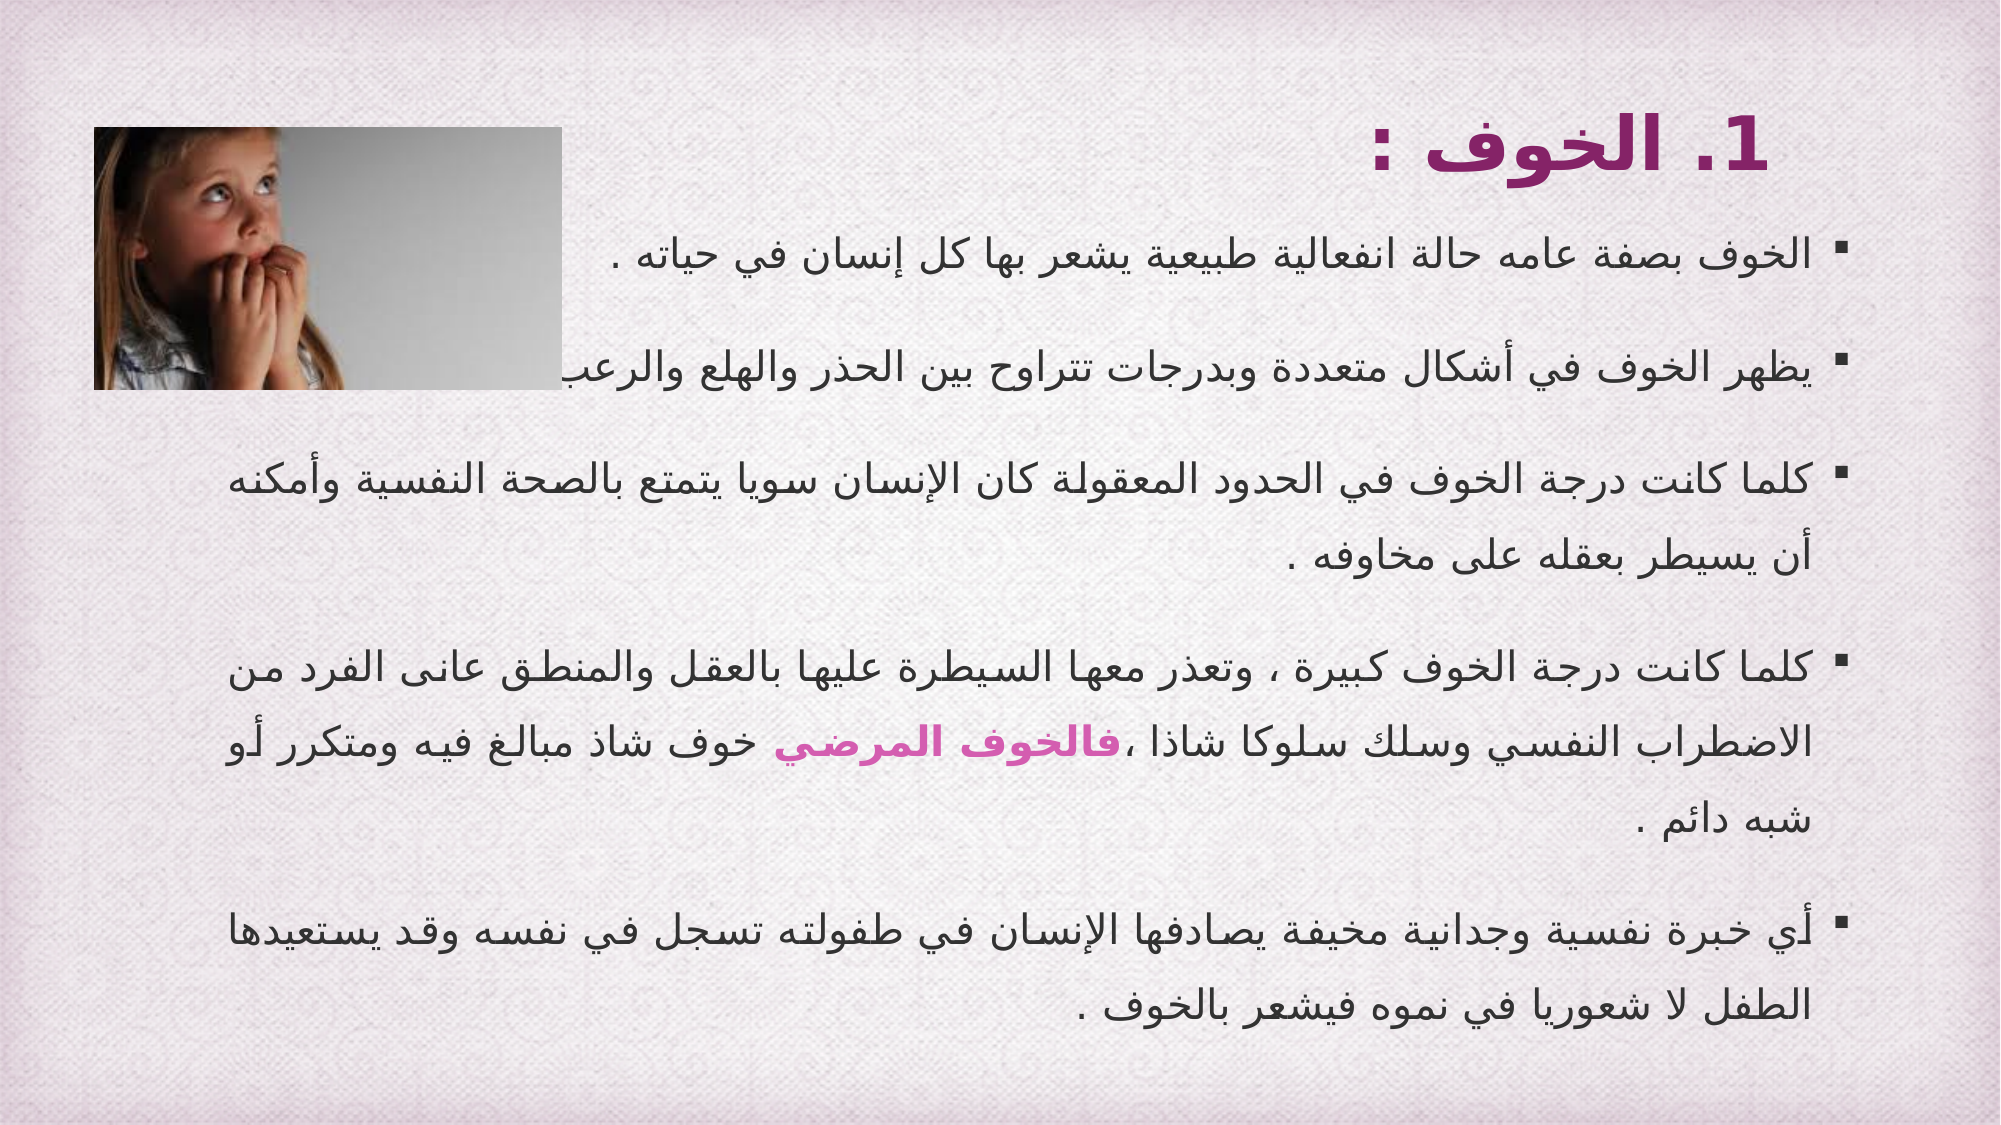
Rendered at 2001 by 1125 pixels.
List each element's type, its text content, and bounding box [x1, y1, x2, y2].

list الخوف بصفة عامه حالة انفعالية طبيعية يشعر بها كل إنسان في حياته . يظهر الخوف في أشكال متعددة وبدرجات تتراوح بين الحذر والهلع والرعب . كلما كانت درجة الخوف في الحدود المعقولة كان الإنسان سويا يتمتع بالصحة النفسية وأمكنه أن يسيطر بعقله على مخاوفه . كلما كانت درجة الخوف كبيرة ، وتعذر معها السيطرة عليها بالعقل والمنطق عانى الفرد من الاضطراب النفسي وسلك سلوكا شاذا ،فالخوف المرضي خوف شاذ مبالغ فيه ومتكرر أو شبه دائم . أي خبرة نفسية وجدانية مخيفة يصادفها الإنسان في طفولته تسجل في نفسه وقد يستعيدها الطفل لا شعوريا في نموه فيشعر بالخوف . [212, 194, 1867, 1080]
picture [0, 0, 2001, 1125]
title 1. الخوف : [212, 59, 1788, 194]
